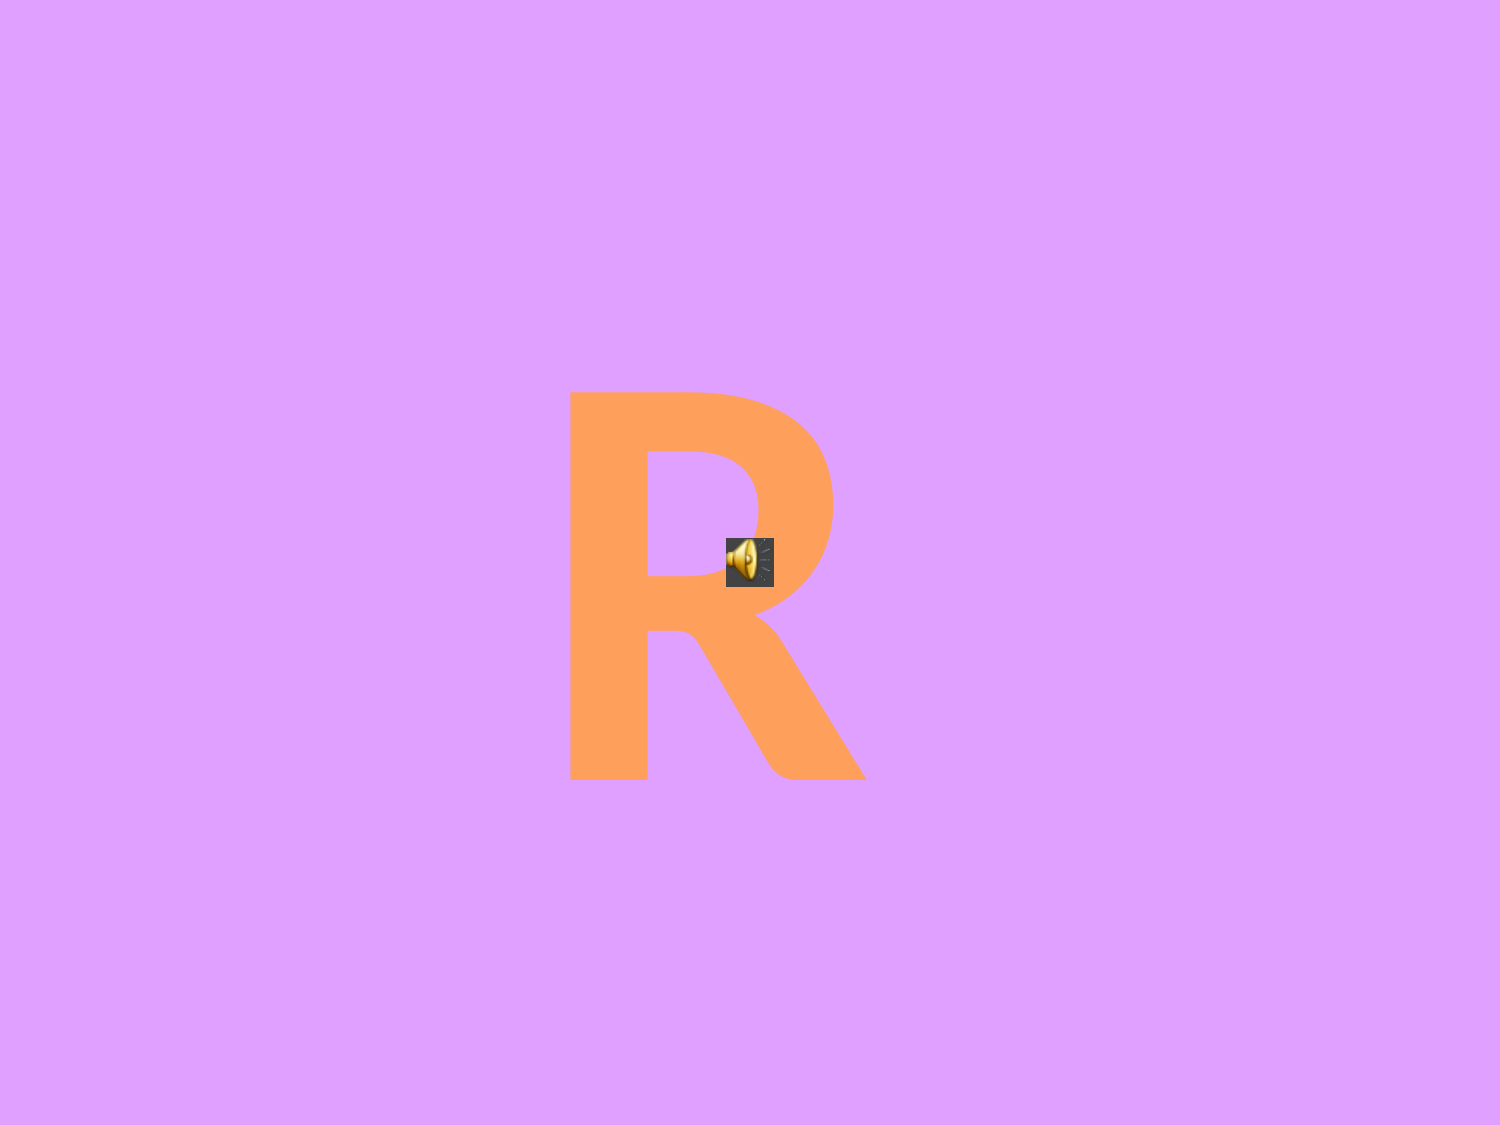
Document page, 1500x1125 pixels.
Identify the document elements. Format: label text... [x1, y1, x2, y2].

text_box R [520, 174, 888, 908]
picture [724, 537, 776, 588]
